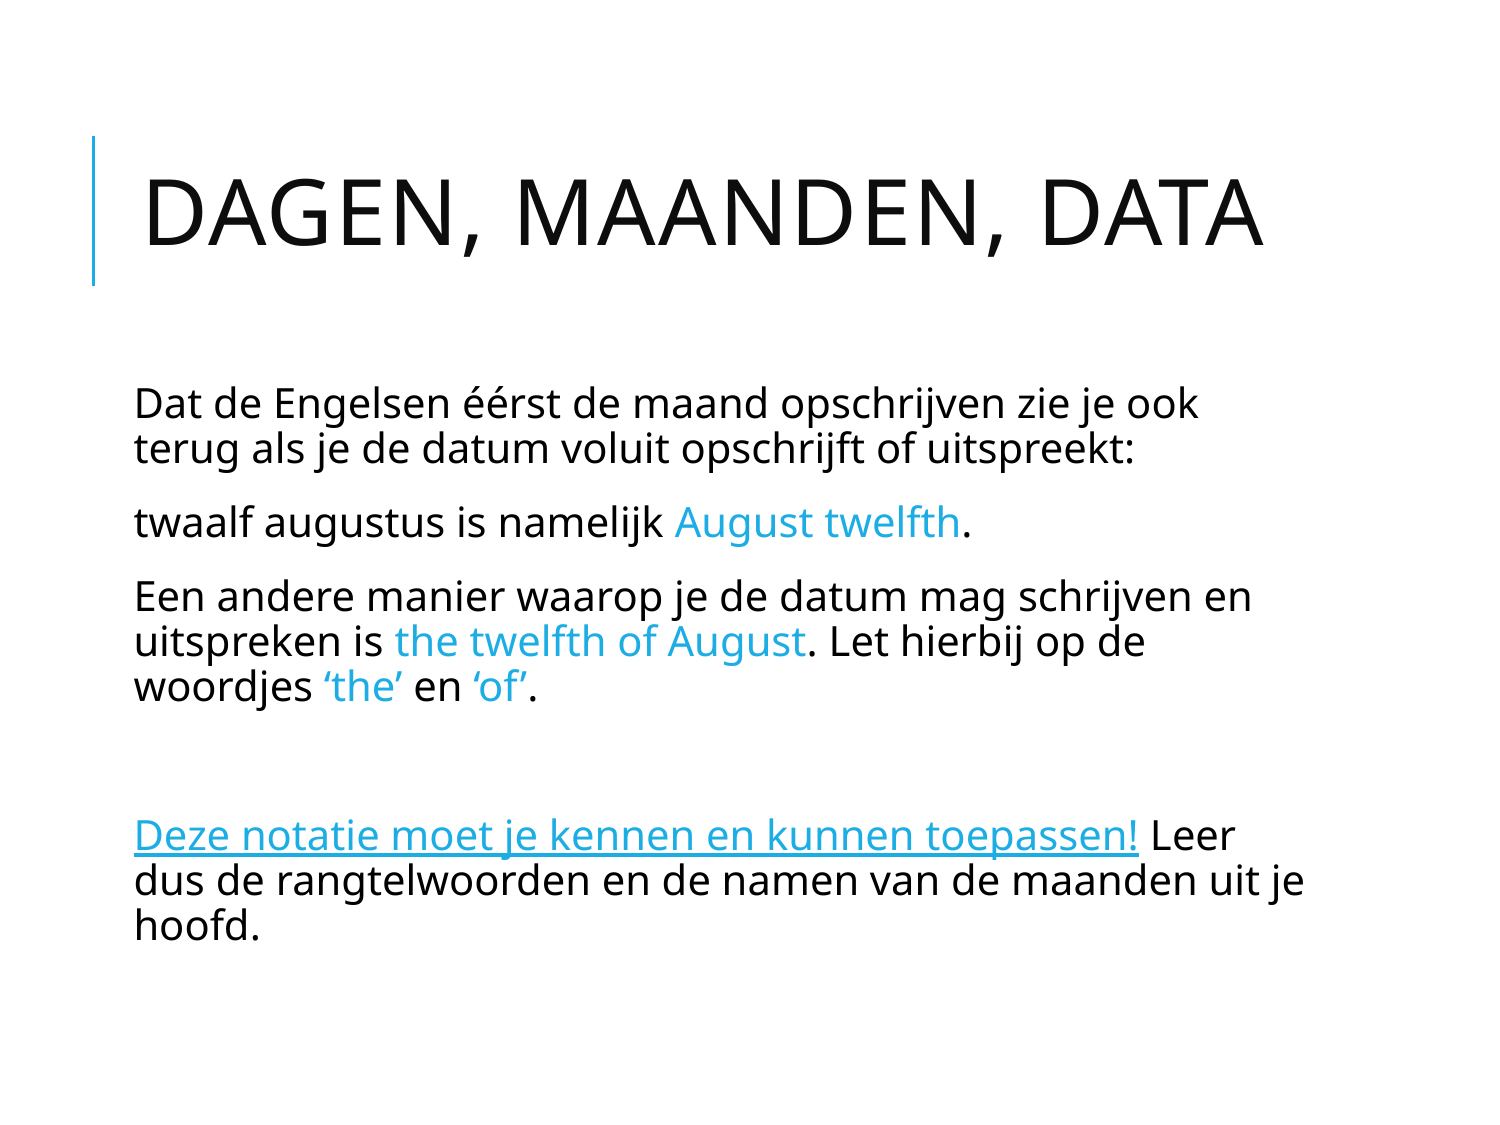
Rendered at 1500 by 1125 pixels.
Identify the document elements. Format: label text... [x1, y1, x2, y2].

title Dagen, maanden, data [126, 96, 1322, 342]
list Dat de Engelsen éérst de maand opschrijven zie je ook terug als je de datum voluit opschrijft of uitspreekt: twaalf augustus is namelijk August twelfth. Een andere manier waarop je de datum mag schrijven en uitspreken is the twelfth of August. Let hierbij op de woordjes ‘the’ en ‘of’. Deze notatie moet je kennen en kunnen toepassen! Leer dus de rangtelwoorden en de namen van de maanden uit je hoofd. [126, 375, 1322, 1035]
